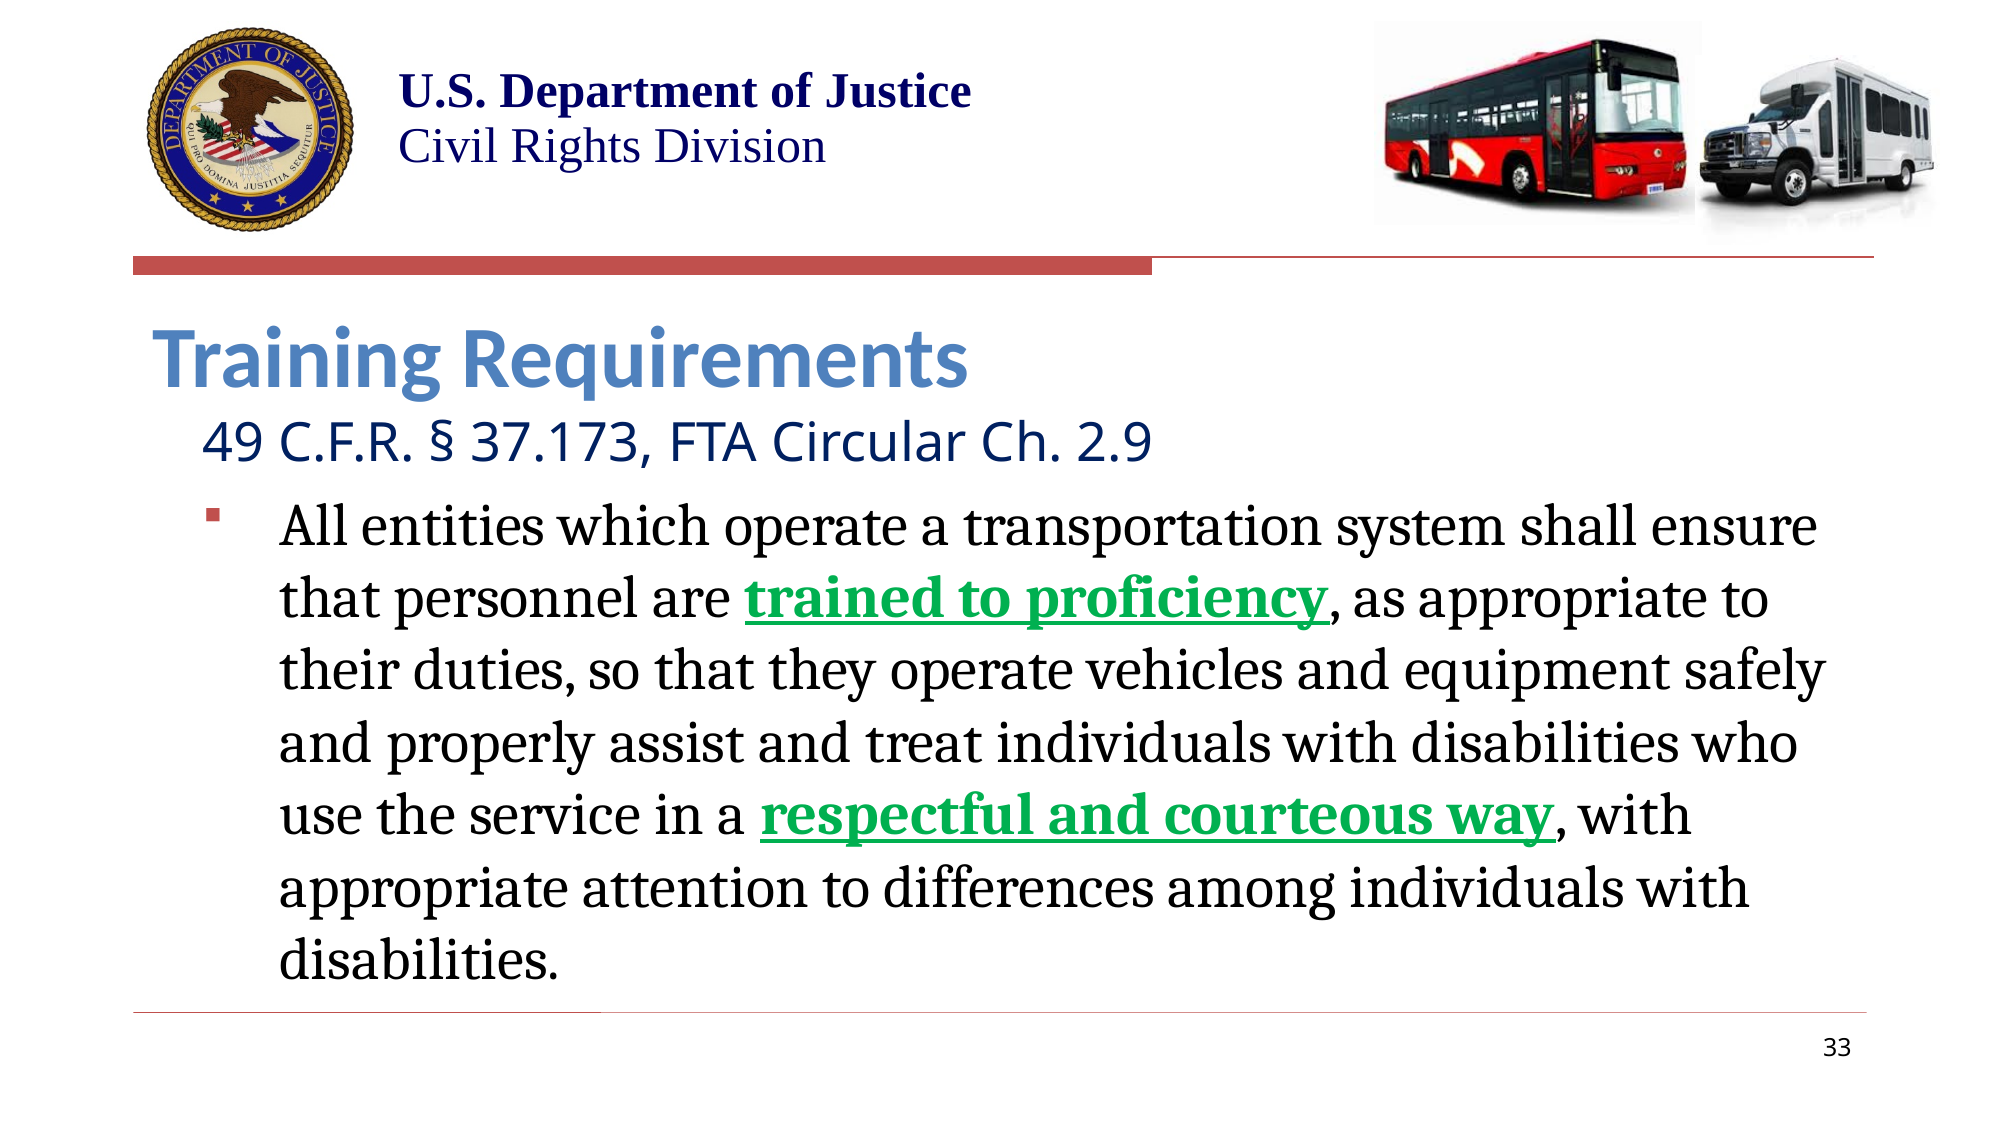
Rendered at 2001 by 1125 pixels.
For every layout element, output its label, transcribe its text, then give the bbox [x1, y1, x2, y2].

slide_number 33 [1433, 1024, 1867, 1103]
picture [1374, 21, 1940, 245]
title Training Requirements [137, 287, 1513, 413]
picture [137, 21, 363, 238]
list 49 C.F.R. § 37.173, FTA Circular Ch. 2.9 All entities which operate a transportation system shall ensure that personnel are trained to proficiency, as appropriate to their duties, so that they operate vehicles and equipment safely and properly assist and treat individuals with disabilities who use the service in a respectful and courteous way, with appropriate attention to differences among individuals with disabilities. [187, 399, 1867, 1013]
